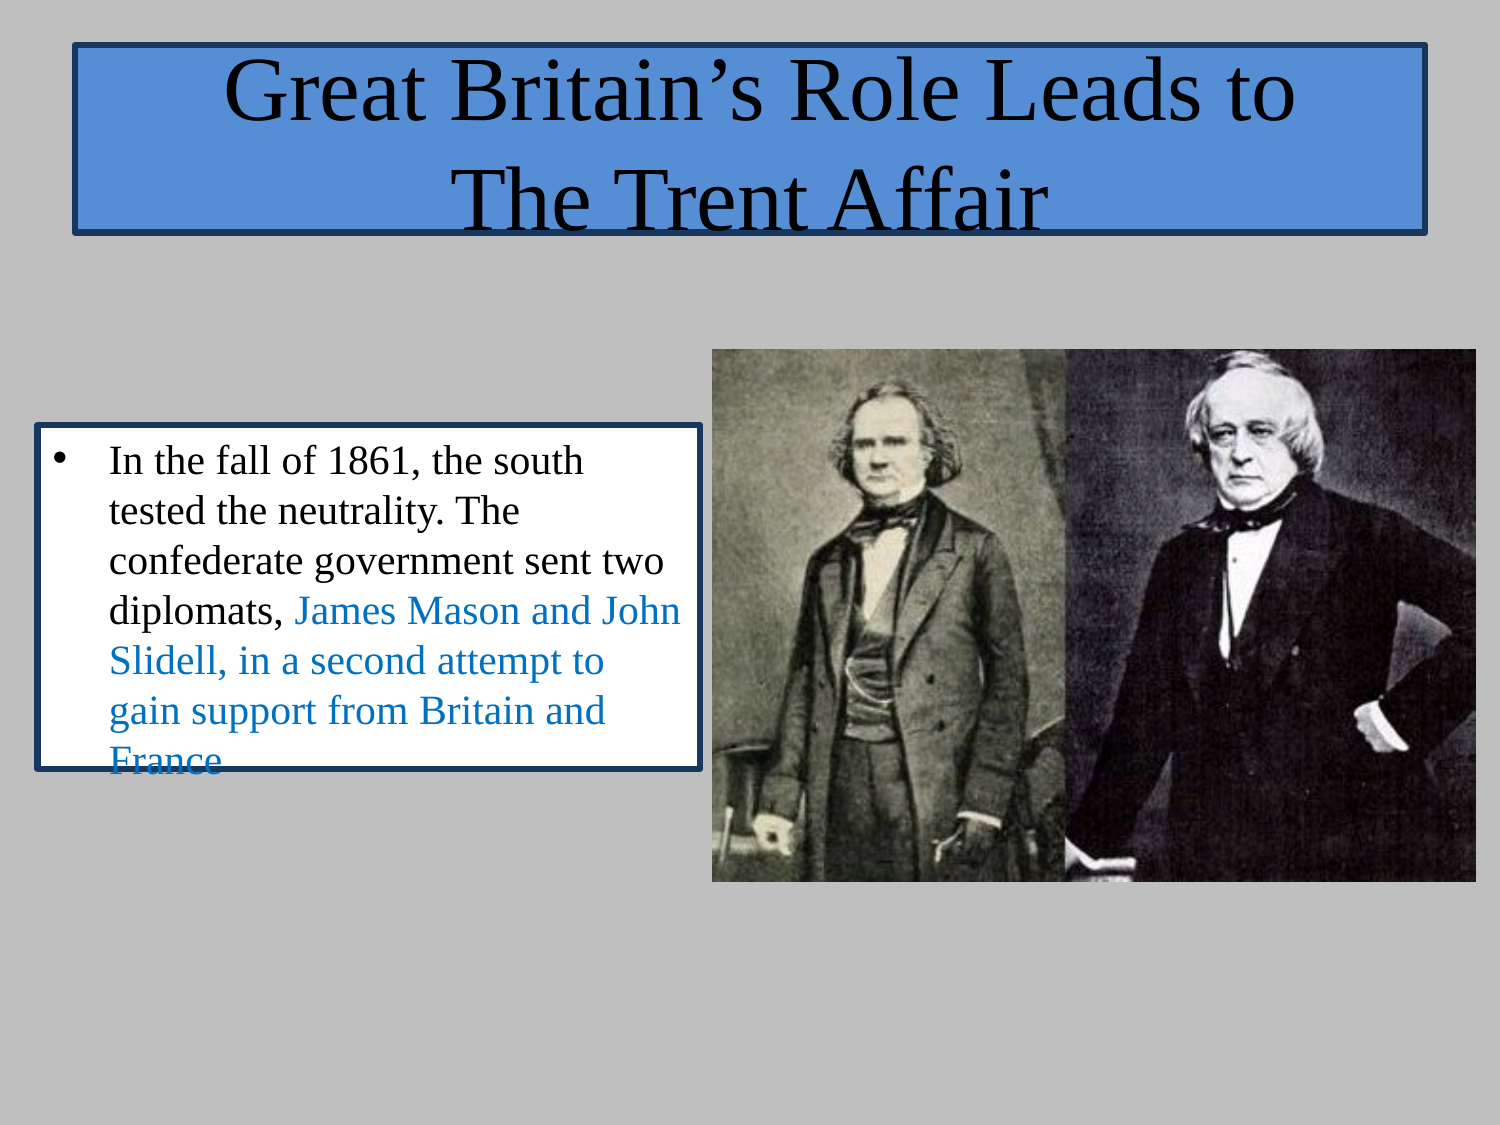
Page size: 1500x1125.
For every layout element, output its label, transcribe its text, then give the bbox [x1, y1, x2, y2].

title Great Britain’s Role Leads to The Trent Affair [75, 45, 1425, 233]
list In the fall of 1861, the south tested the neutrality. The confederate government sent two diplomats, James Mason and John Slidell, in a second attempt to gain support from Britain and France [37, 425, 700, 769]
picture [712, 349, 1476, 882]
